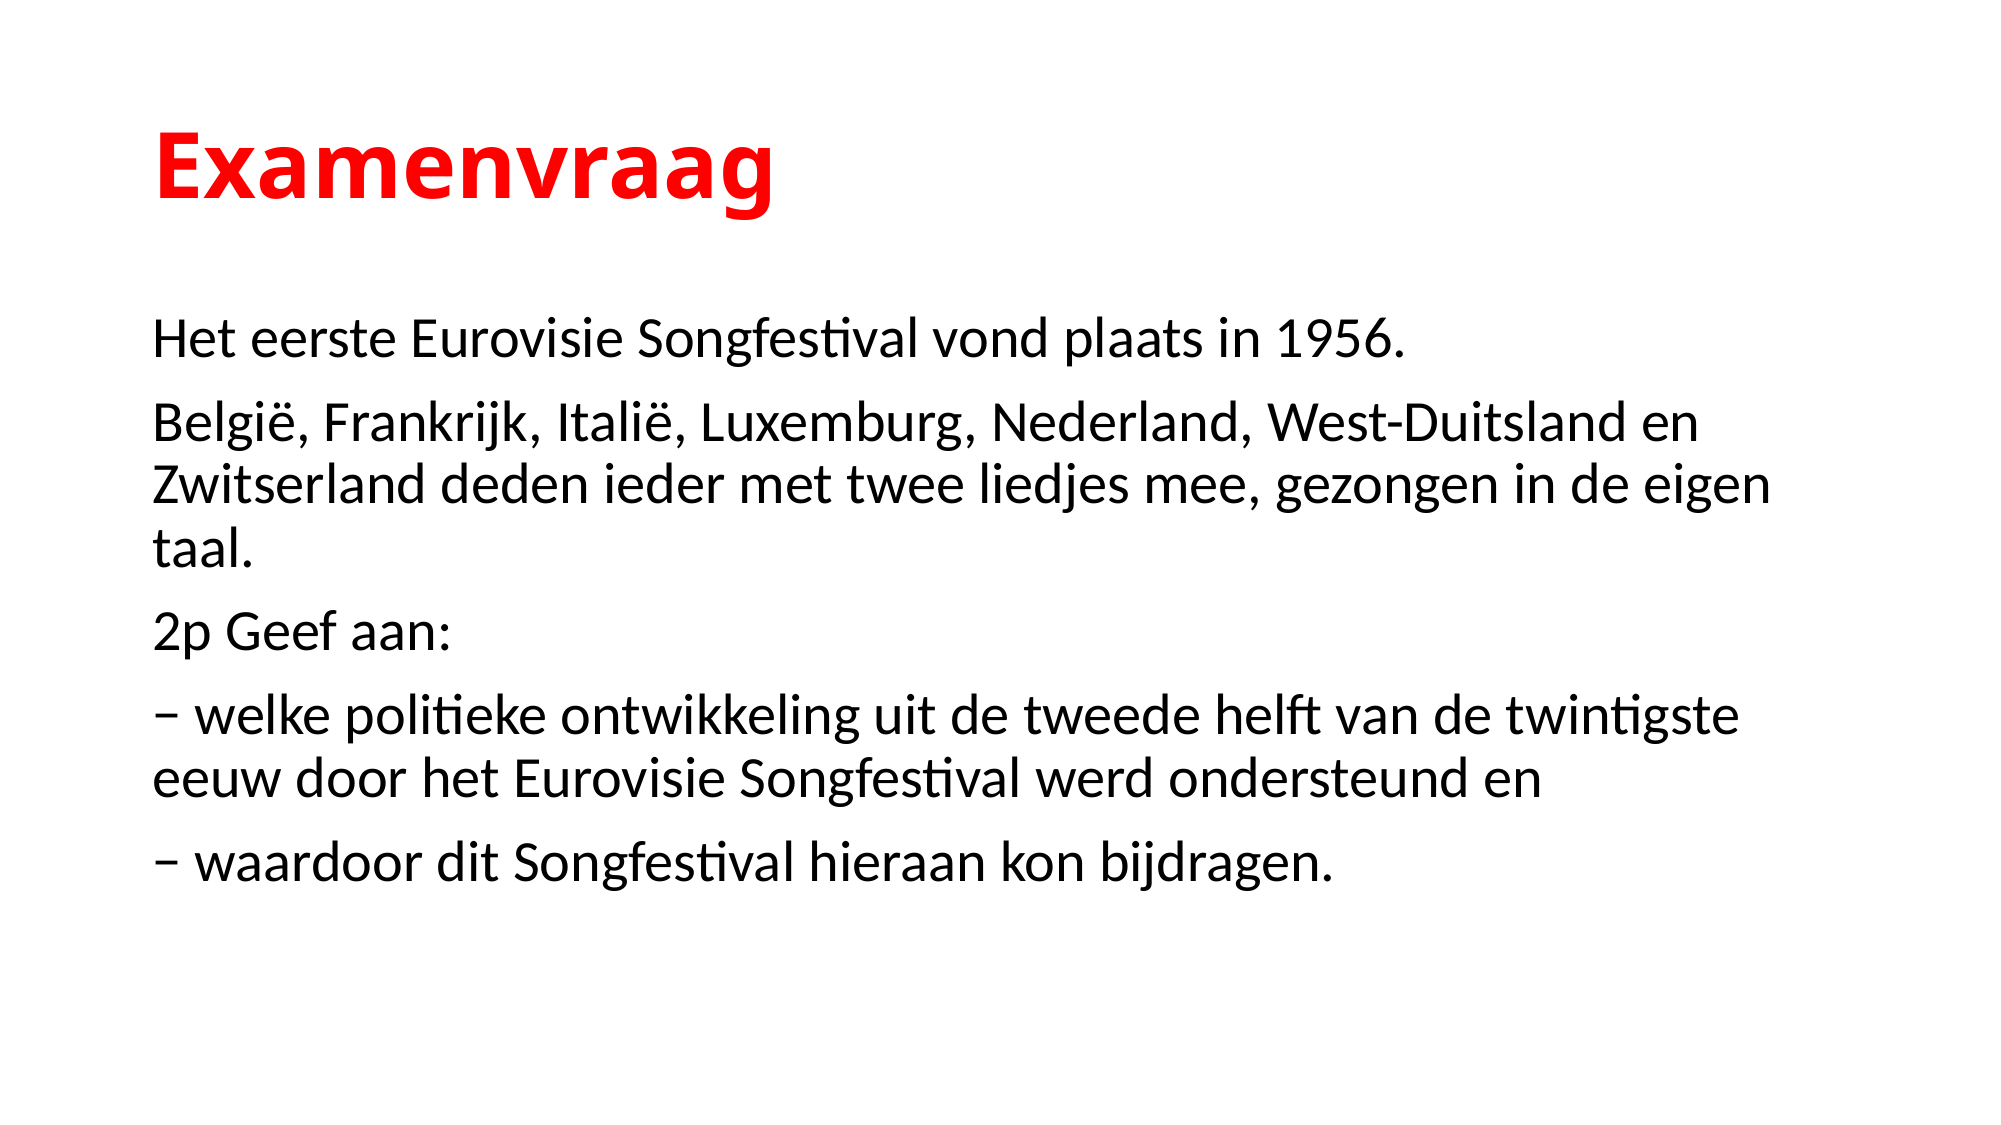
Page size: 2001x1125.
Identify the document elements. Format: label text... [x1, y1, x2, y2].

title Examenvraag [137, 59, 1863, 278]
list Het eerste Eurovisie Songfestival vond plaats in 1956. België, Frankrijk, Italië, Luxemburg, Nederland, West-Duitsland en Zwitserland deden ieder met twee liedjes mee, gezongen in de eigen taal. 2p Geef aan: − welke politieke ontwikkeling uit de tweede helft van de twintigste eeuw door het Eurovisie Songfestival werd ondersteund en − waardoor dit Songfestival hieraan kon bijdragen. [137, 299, 1863, 1014]
